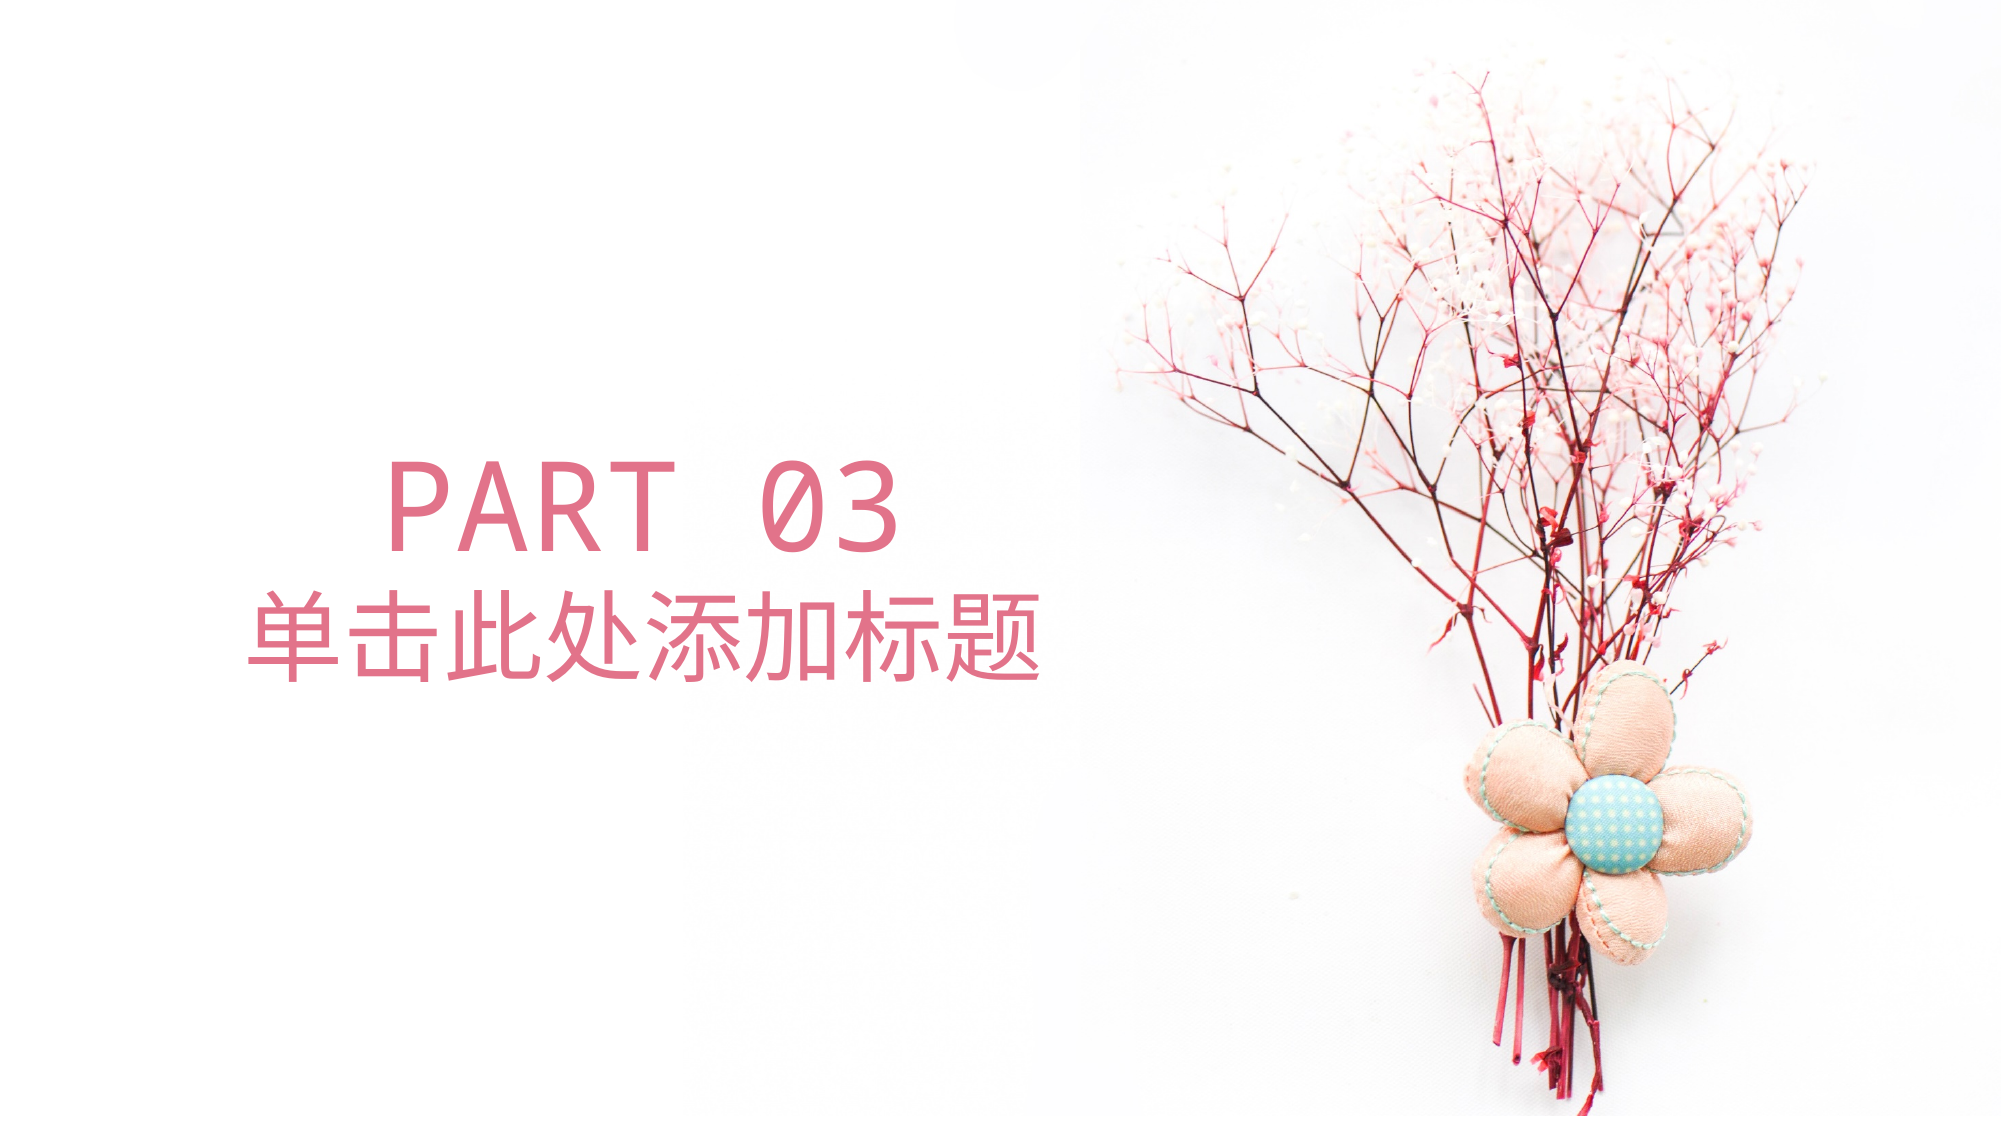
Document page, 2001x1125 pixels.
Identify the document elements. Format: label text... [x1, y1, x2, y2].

text_box 单击此处添加标题 [228, 566, 682, 702]
picture [682, 0, 2001, 1116]
text_box PART 03 [366, 418, 682, 566]
